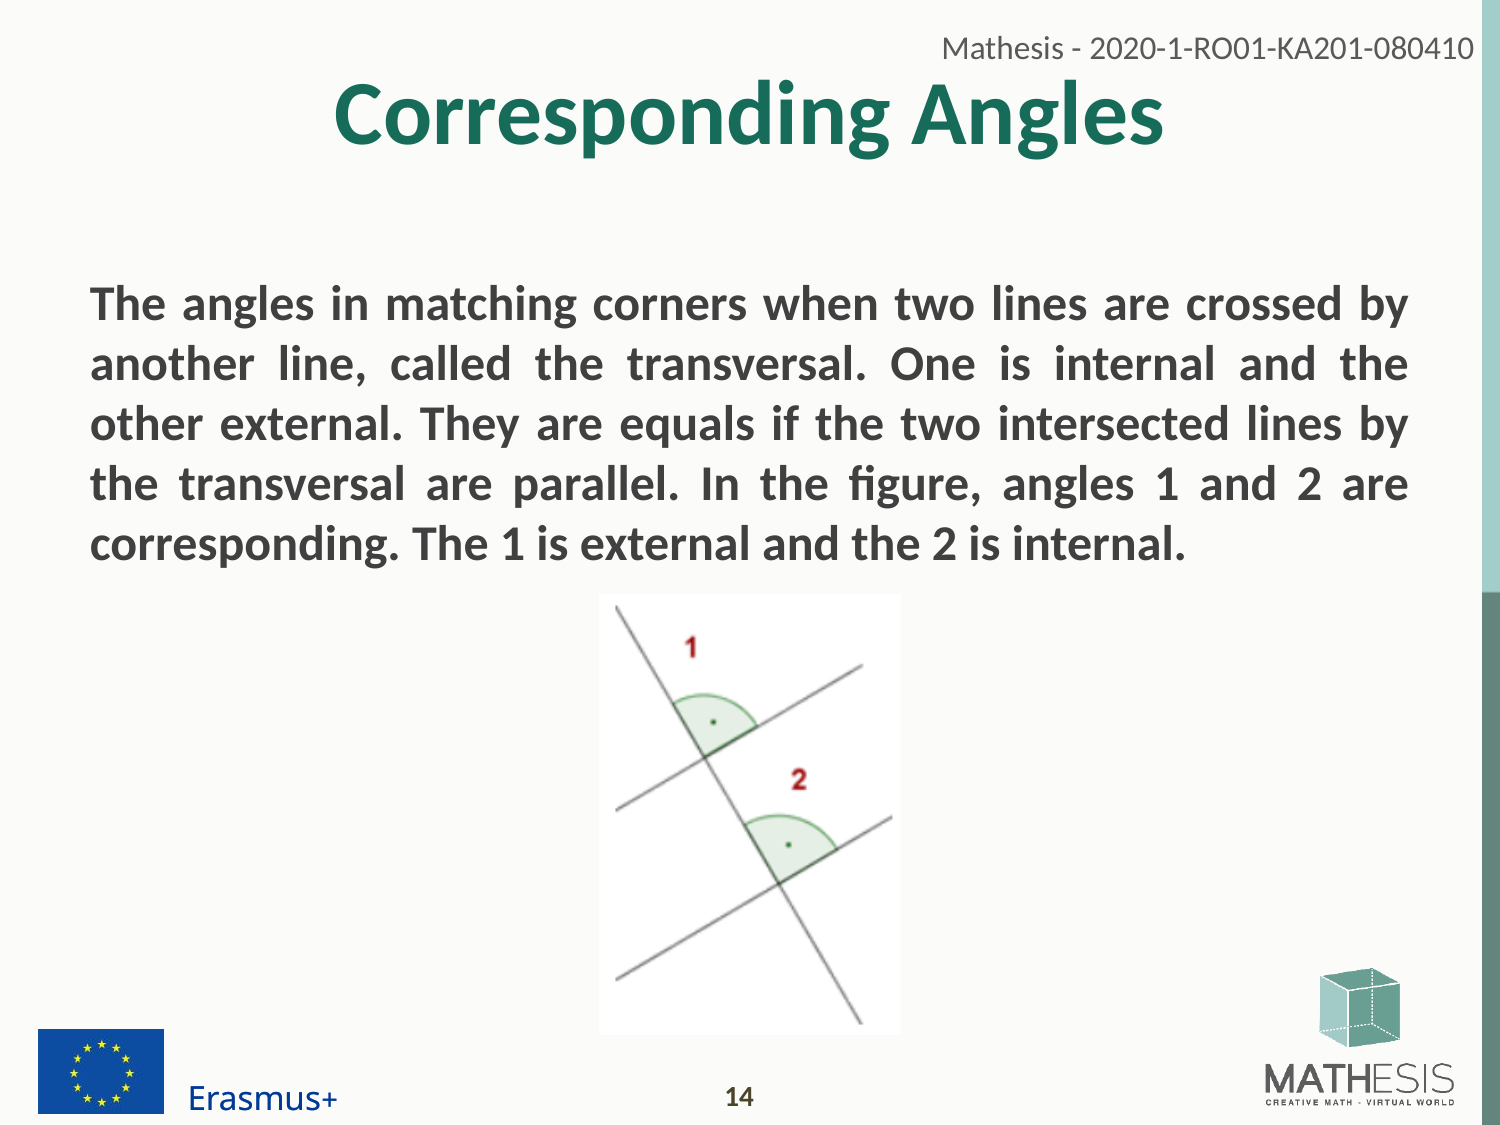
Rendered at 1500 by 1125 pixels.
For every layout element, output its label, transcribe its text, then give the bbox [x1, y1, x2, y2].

title Corresponding Angles [75, 45, 1425, 233]
picture [599, 594, 901, 1036]
list The angles in matching corners when two lines are crossed by another line, called the transversal. One is internal and the other external. They are equals if the two intersected lines by the transversal are parallel. In the figure, angles 1 and 2 are corresponding. The 1 is external and the 2 is internal. [75, 262, 1425, 1005]
picture [38, 1029, 164, 1114]
